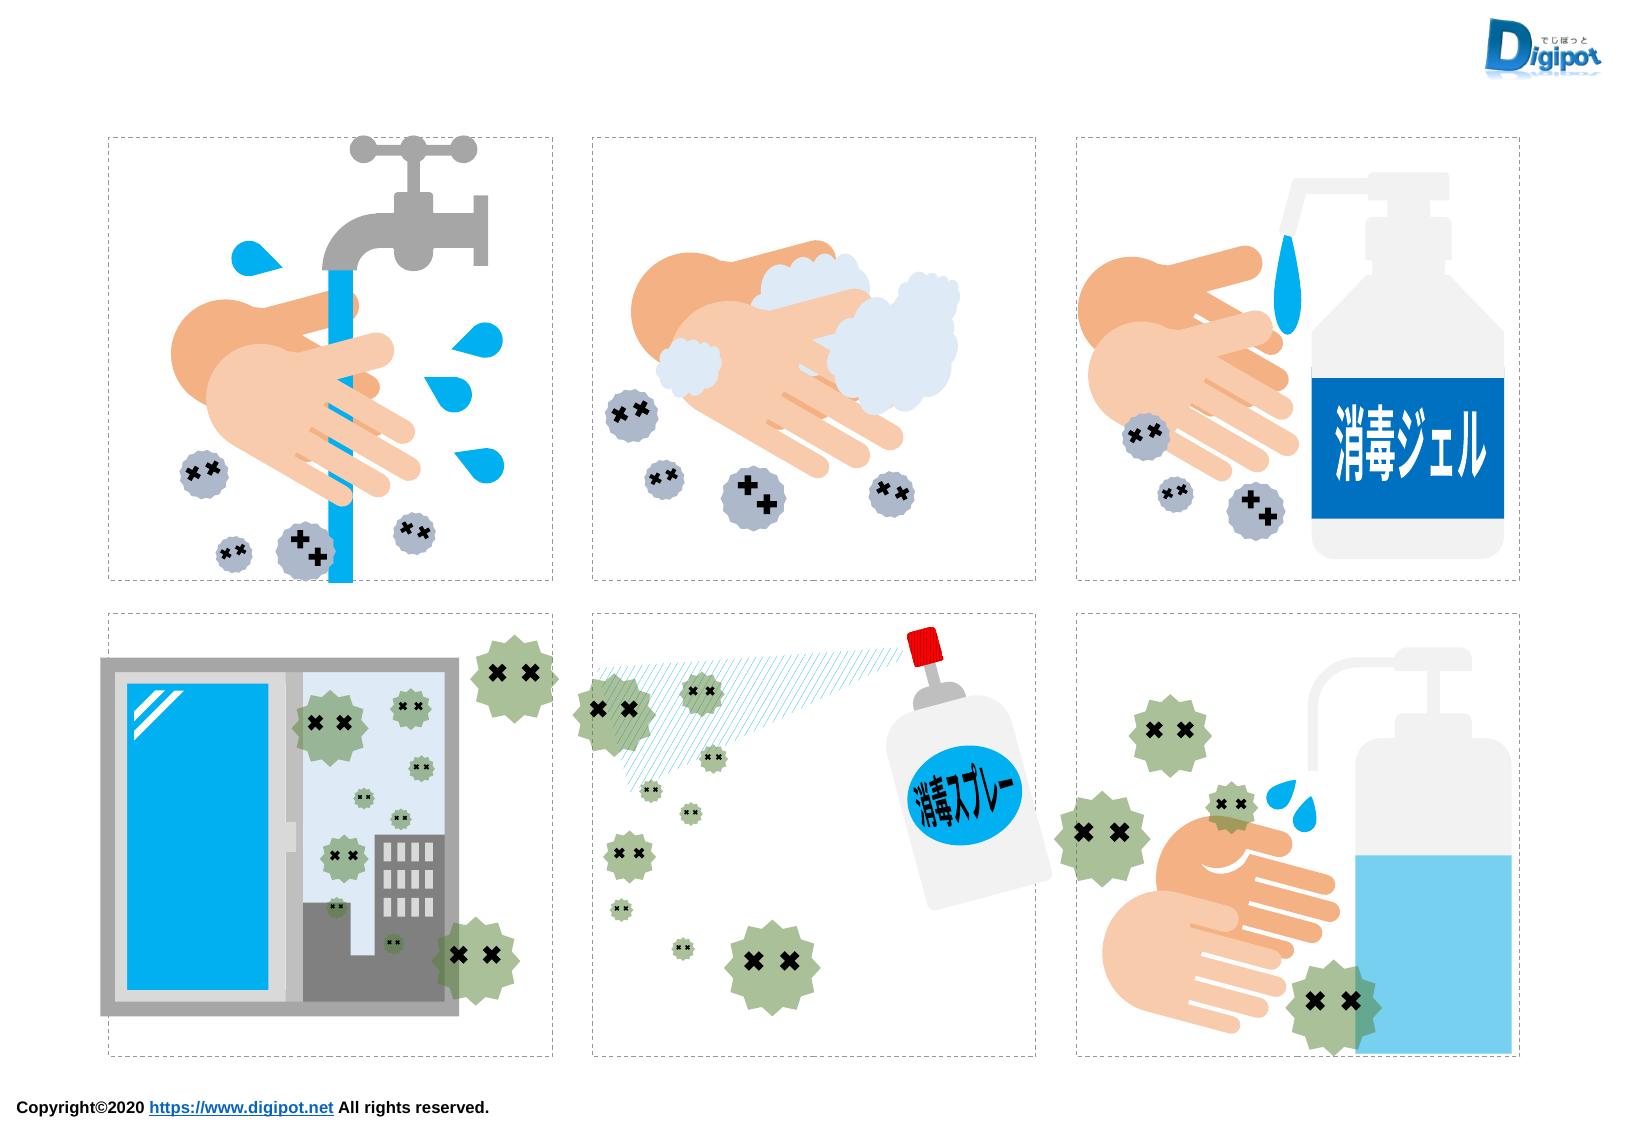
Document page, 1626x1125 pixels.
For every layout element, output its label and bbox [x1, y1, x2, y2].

text_box [604, 221, 1031, 532]
text_box [100, 634, 560, 1017]
text_box [572, 612, 1019, 1017]
text_box [178, 135, 505, 583]
picture [1485, 18, 1602, 82]
text_box [1053, 647, 1512, 1057]
text_box [1085, 172, 1504, 559]
